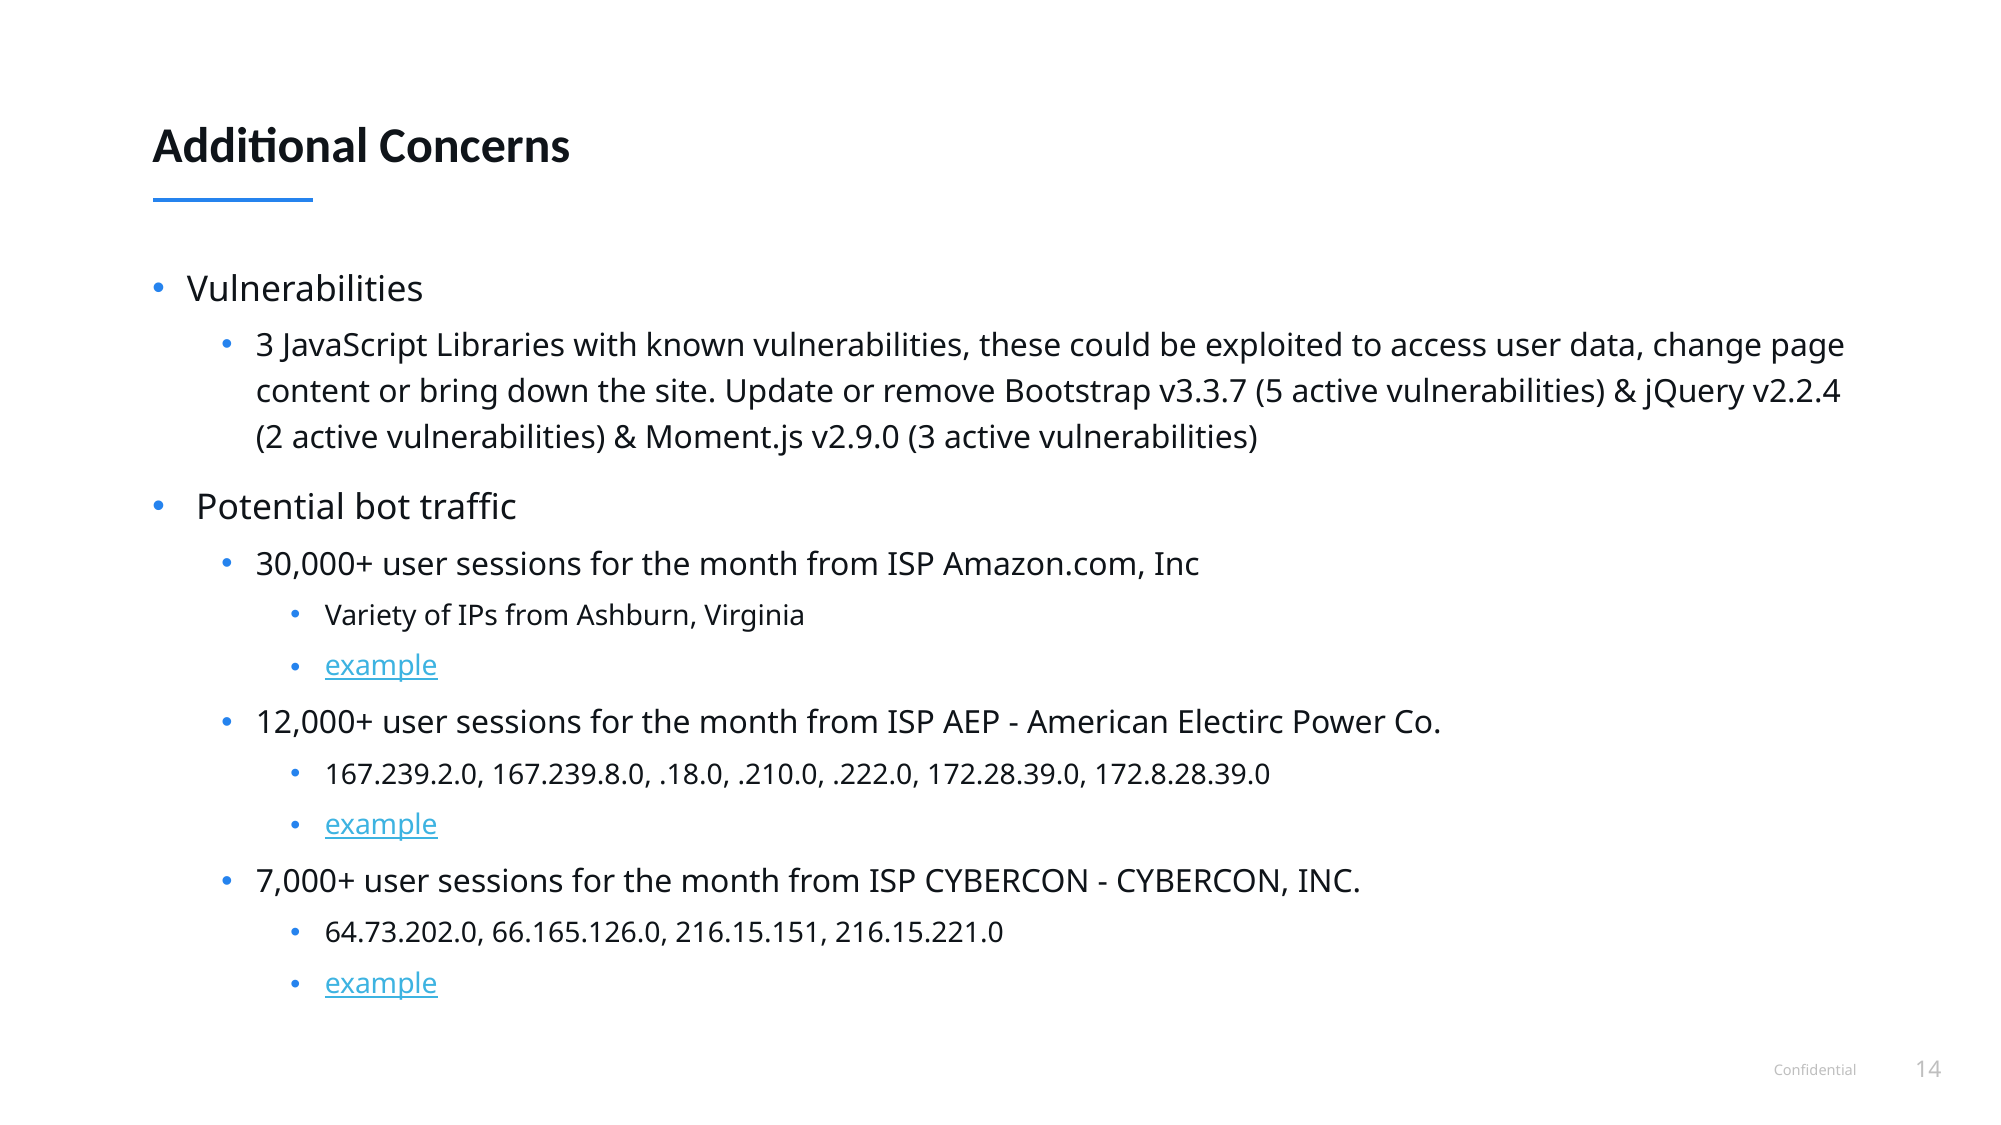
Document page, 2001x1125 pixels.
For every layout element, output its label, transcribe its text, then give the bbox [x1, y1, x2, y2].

title Additional Concerns [137, 59, 1863, 181]
list Vulnerabilities 3 JavaScript Libraries with known vulnerabilities, these could be exploited to access user data, change page content or bring down the site. Update or remove Bootstrap v3.3.7 (5 active vulnerabilities) & jQuery v2.2.4 (2 active vulnerabilities) & Moment.js v2.9.0 (3 active vulnerabilities) Potential bot traffic 30,000+ user sessions for the month from ISP Amazon.com, Inc Variety of IPs from Ashburn, Virginia example 12,000+ user sessions for the month from ISP AEP - American Electirc Power Co. 167.239.2.0, 167.239.8.0, .18.0, .210.0, .222.0, 172.28.39.0, 172.8.28.39.0 example 7,000+ user sessions for the month from ISP CYBERCON - CYBERCON, INC. 64.73.202.0, 66.165.126.0, 216.15.151, 216.15.221.0 example [137, 249, 1863, 1014]
